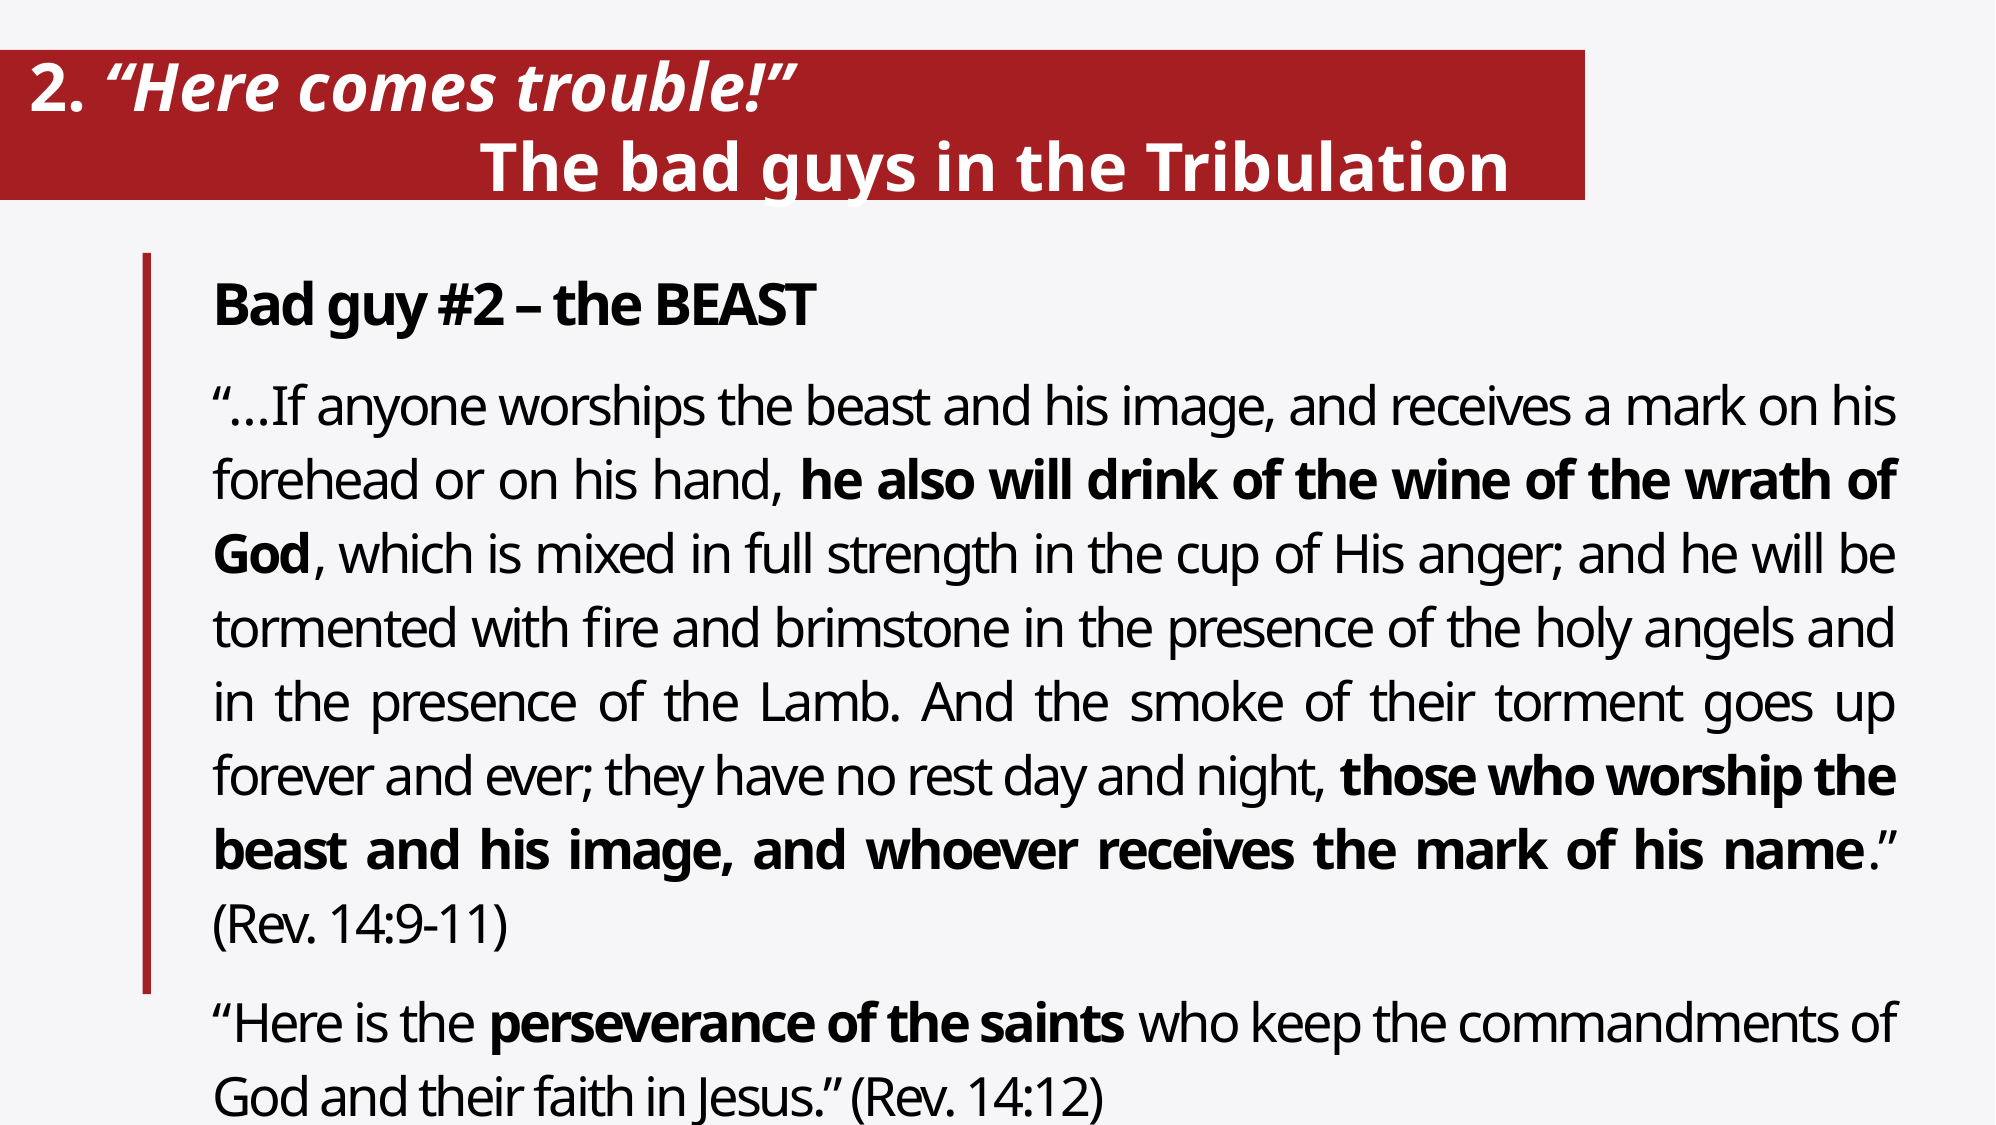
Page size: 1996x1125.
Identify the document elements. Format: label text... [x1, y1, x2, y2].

title 2. “Here comes trouble!” The bad guys in the Tribulation [14, 62, 1810, 188]
subtitle Bad guy #2 – the BEAST “…If anyone worships the beast and his image, and receives a mark on his forehead or on his hand, he also will drink of the wine of the wrath of God, which is mixed in full strength in the cup of His anger; and he will be tormented with fire and brimstone in the presence of the holy angels and in the presence of the Lamb. And the smoke of their torment goes up forever and ever; they have no rest day and night, those who worship the beast and his image, and whoever receives the mark of his name.” (Rev. 14:9-11) “Here is the perseverance of the saints who keep the commandments of God and their faith in Jesus.” (Rev. 14:12) [197, 249, 1910, 1000]
